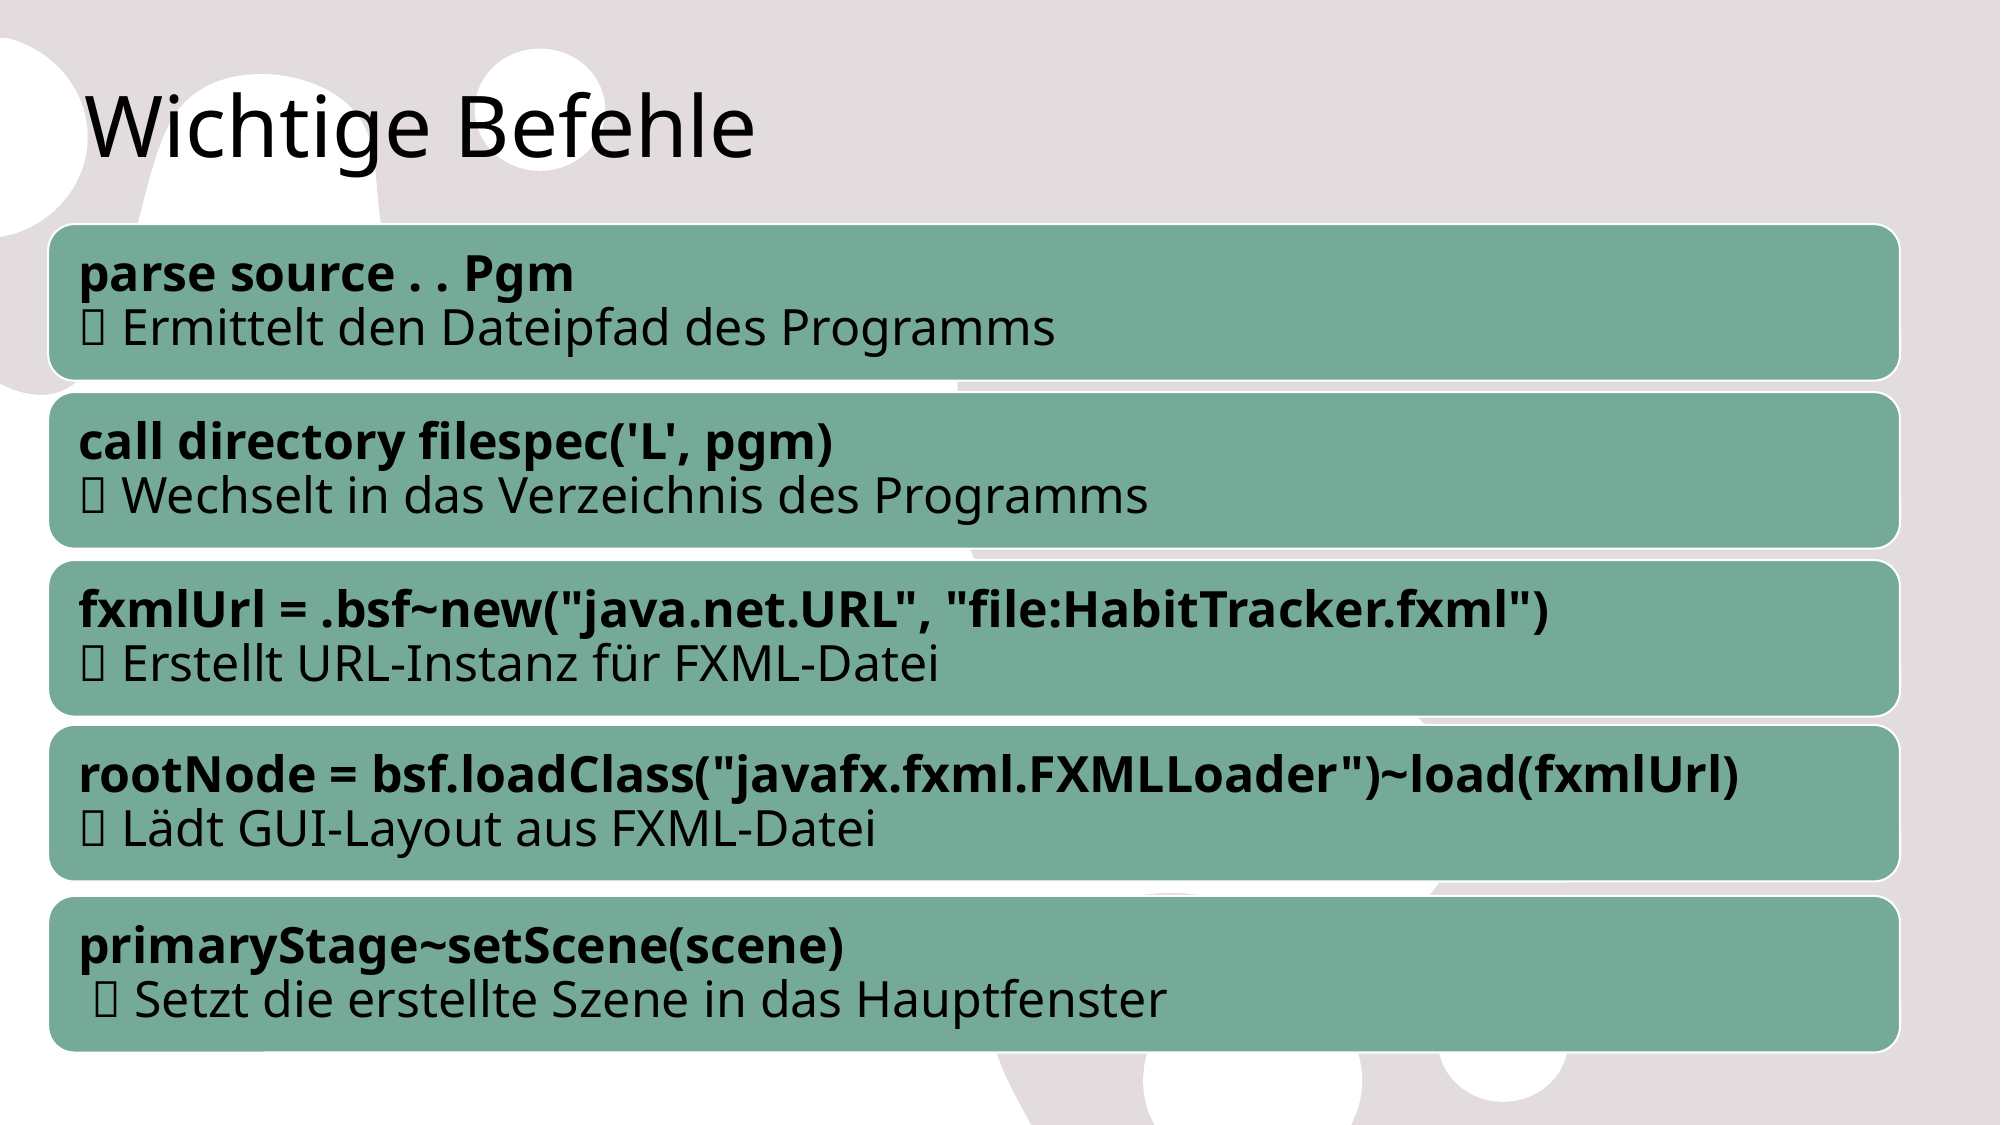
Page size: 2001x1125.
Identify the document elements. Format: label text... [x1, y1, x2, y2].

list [48, 216, 1900, 1061]
title Wichtige Befehle [69, 64, 1856, 183]
